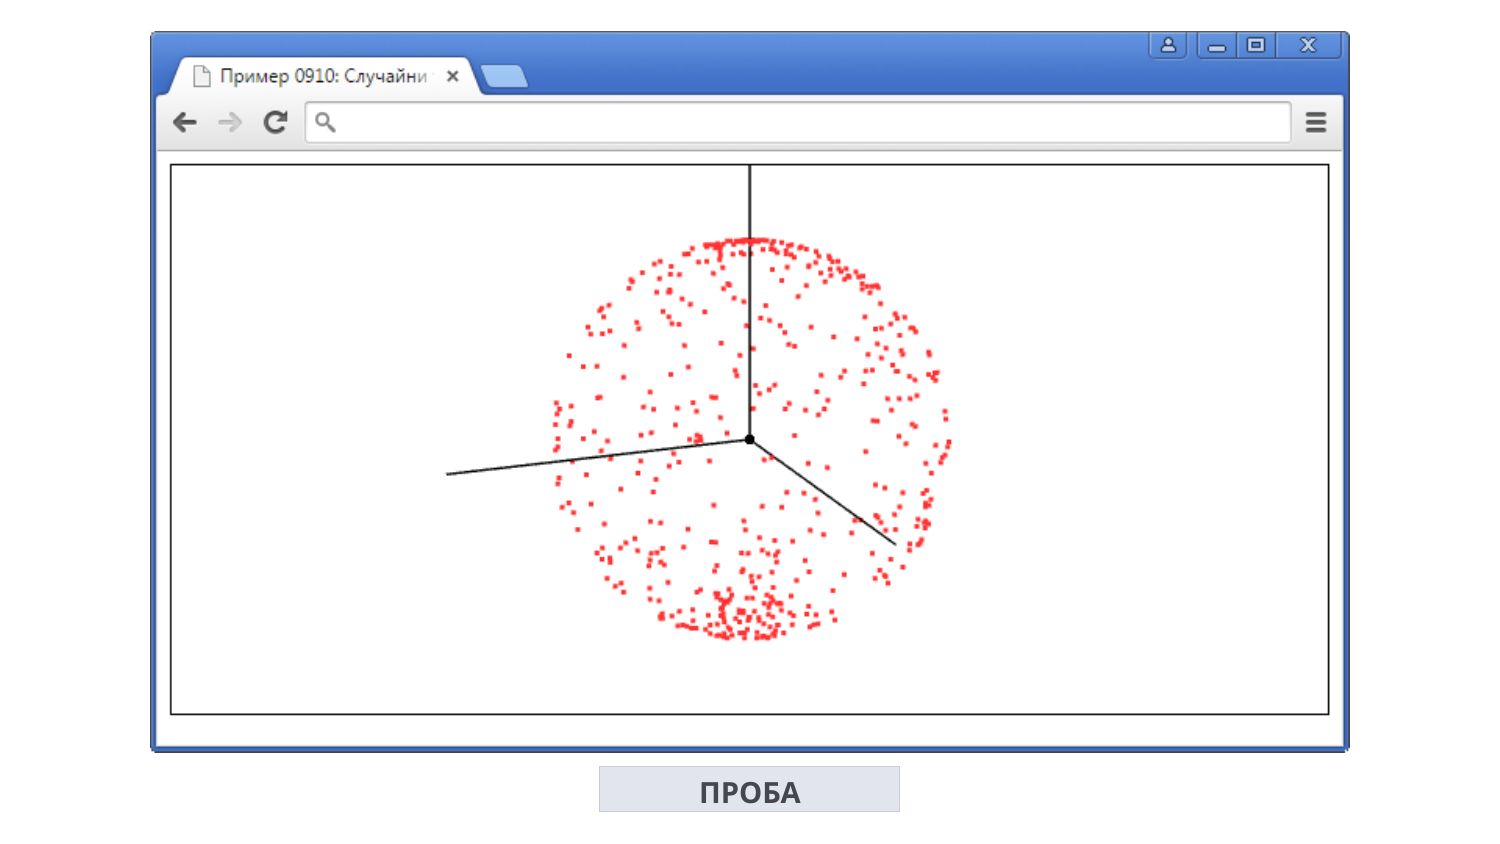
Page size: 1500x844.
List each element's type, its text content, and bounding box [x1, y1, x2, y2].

picture [149, 31, 1351, 753]
text_box ПРОБА [599, 766, 900, 812]
